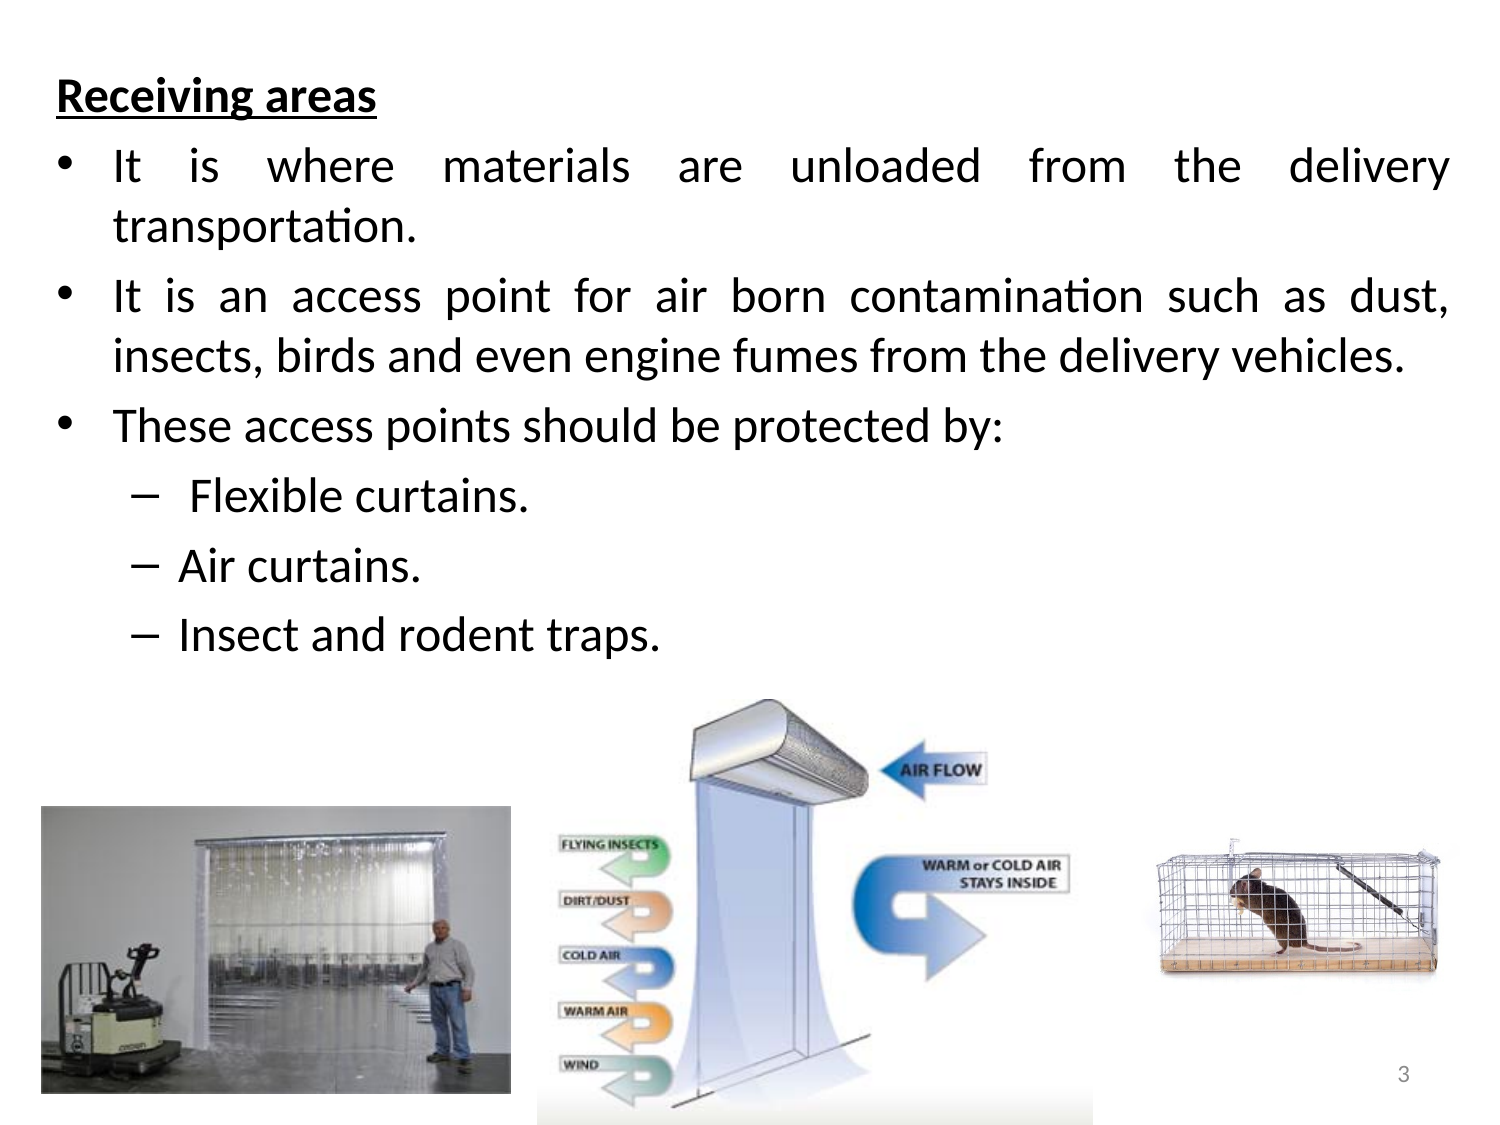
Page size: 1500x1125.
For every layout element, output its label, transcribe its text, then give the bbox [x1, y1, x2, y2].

list Receiving areas It is where materials are unloaded from the delivery transportation. It is an access point for air born contamination such as dust, insects, birds and even engine fumes from the delivery vehicles. These access points should be protected by: Flexible curtains. Air curtains. Insect and rodent traps. [41, 54, 1467, 698]
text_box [41, 699, 1483, 1125]
